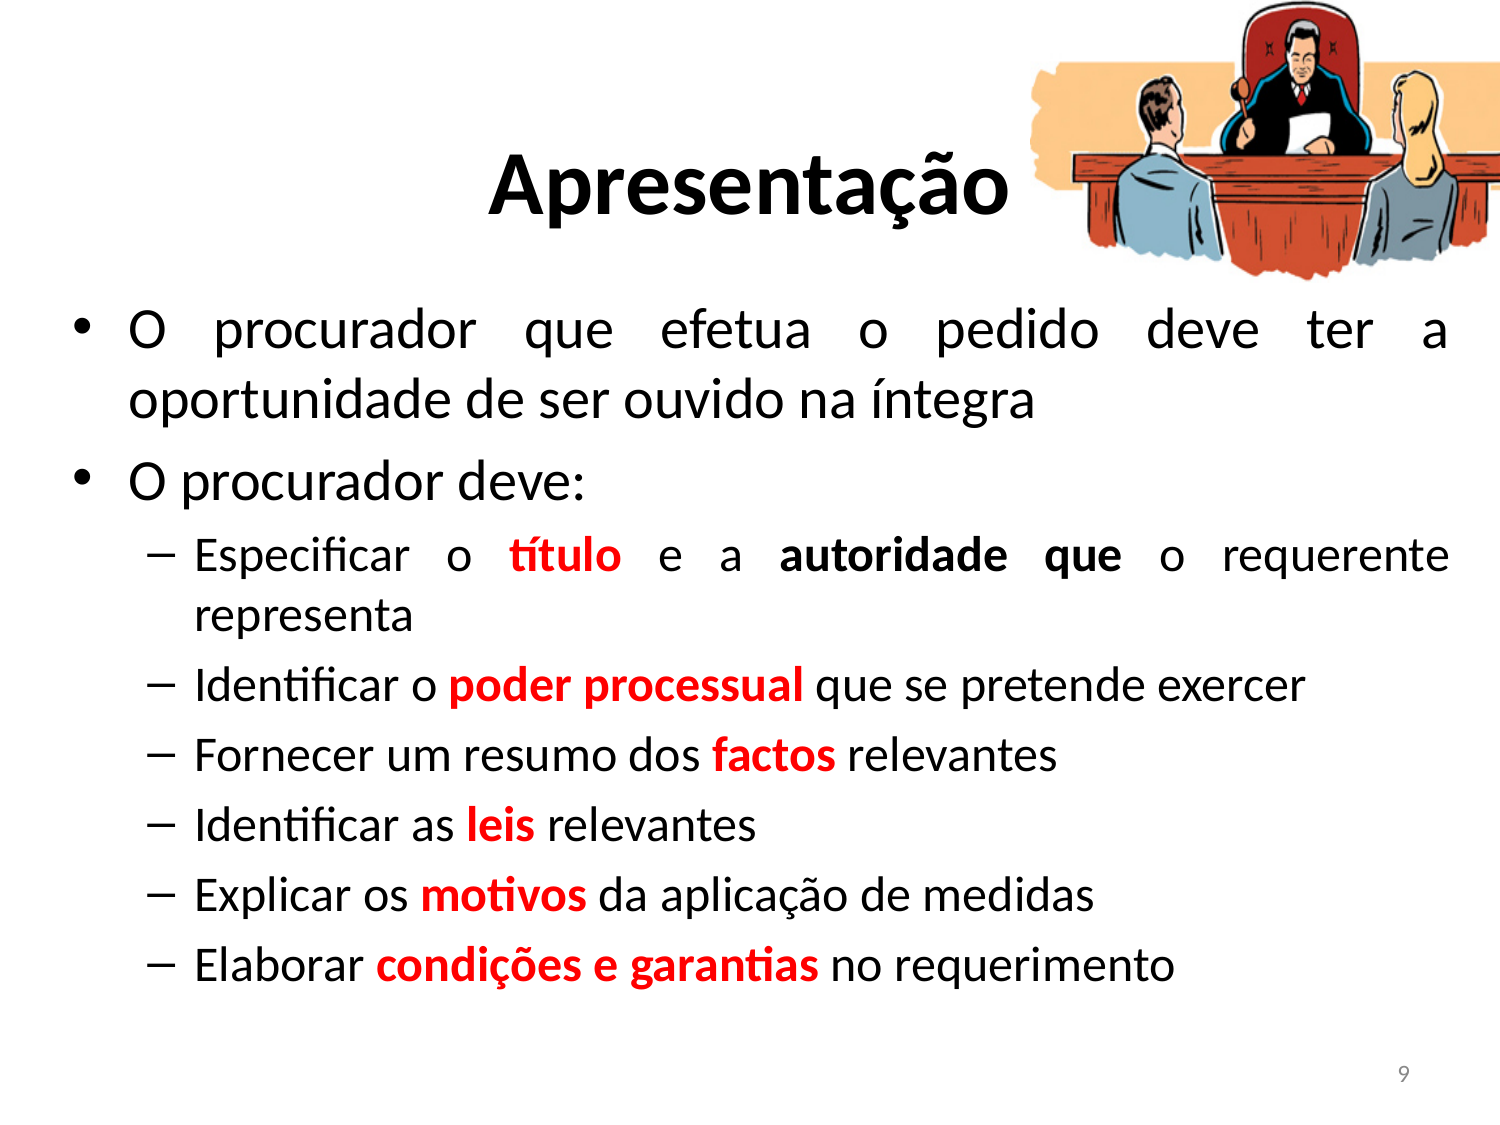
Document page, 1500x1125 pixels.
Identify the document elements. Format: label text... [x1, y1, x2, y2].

title Apresentação [75, 83, 1025, 272]
picture [1030, 0, 1500, 284]
slide_number 9 [1074, 1042, 1425, 1103]
text_box O procurador que efetua o pedido deve ter a oportunidade de ser ouvido na íntegra O procurador deve: Especificar o título e a autoridade que o requerente representa Identificar o poder processual que se pretende exercer Fornecer um resumo dos factos relevantes Identificar as leis relevantes Explicar os motivos da aplicação de medidas Elaborar condições e garantias no requerimento [57, 282, 1465, 1125]
